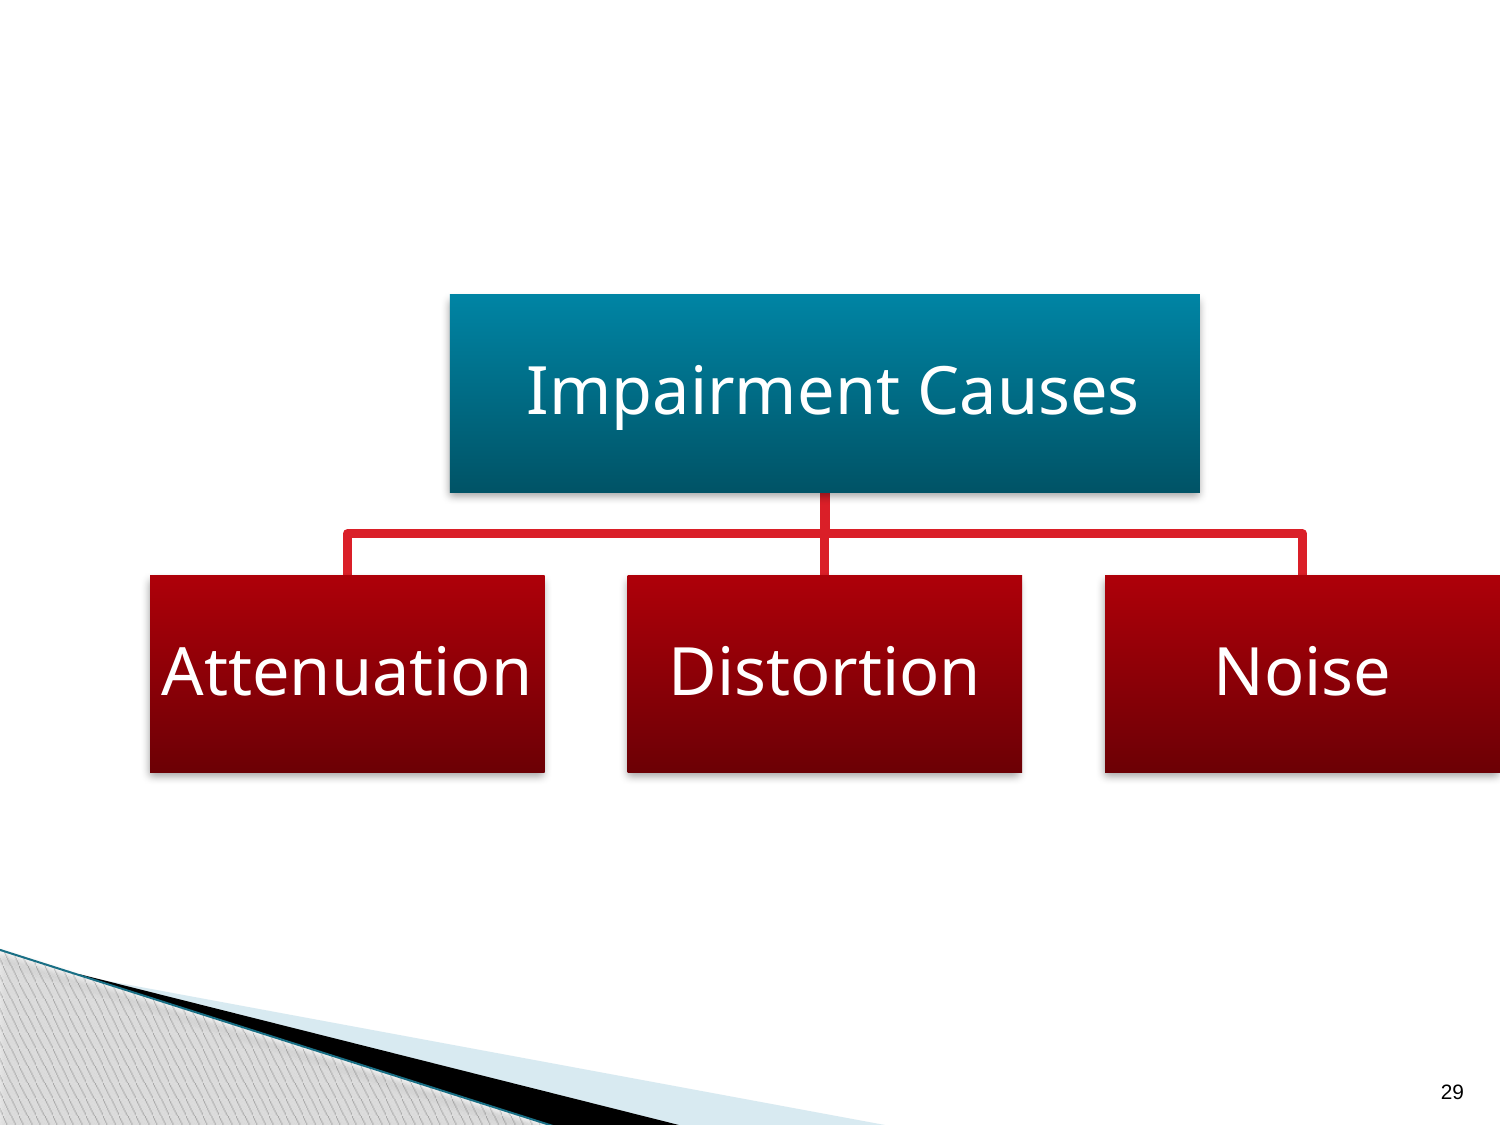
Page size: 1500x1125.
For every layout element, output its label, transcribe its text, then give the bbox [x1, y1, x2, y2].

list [149, 162, 1500, 906]
slide_number 29 [1418, 1051, 1479, 1112]
